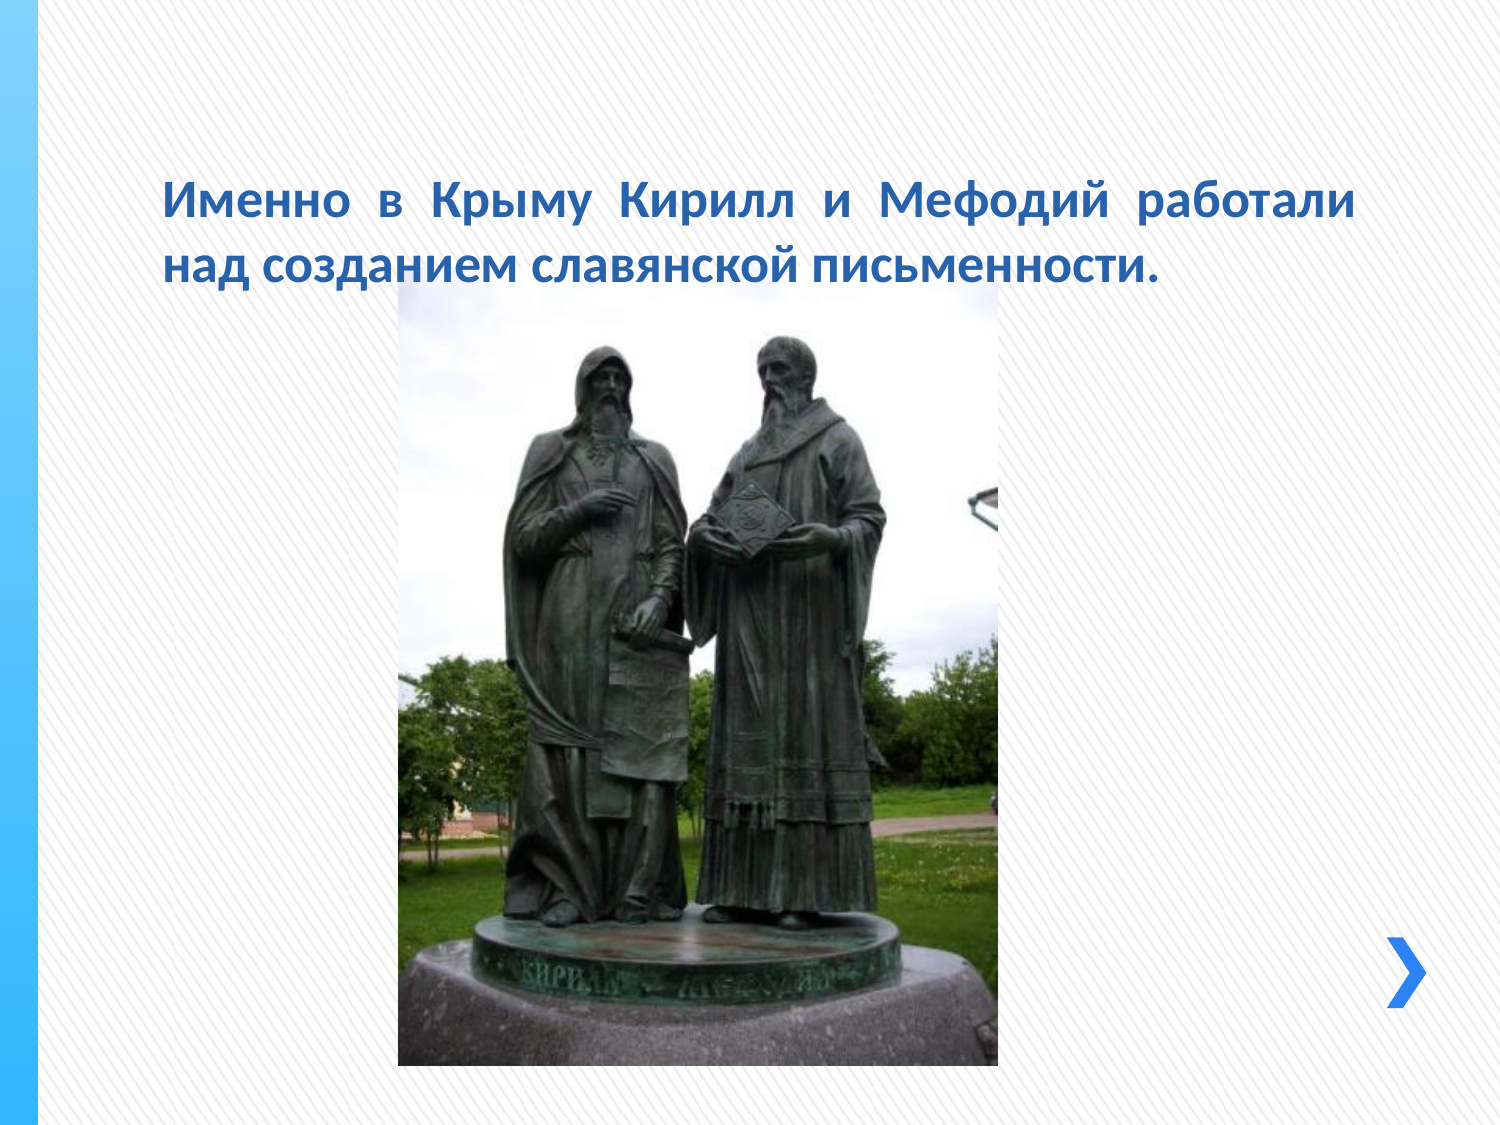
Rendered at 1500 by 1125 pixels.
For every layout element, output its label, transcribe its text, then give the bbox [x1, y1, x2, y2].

picture [37, 0, 1500, 1125]
title Именно в Крыму Кирилл и Мефодий работали над созданием славянской письменности. [147, 113, 1373, 302]
